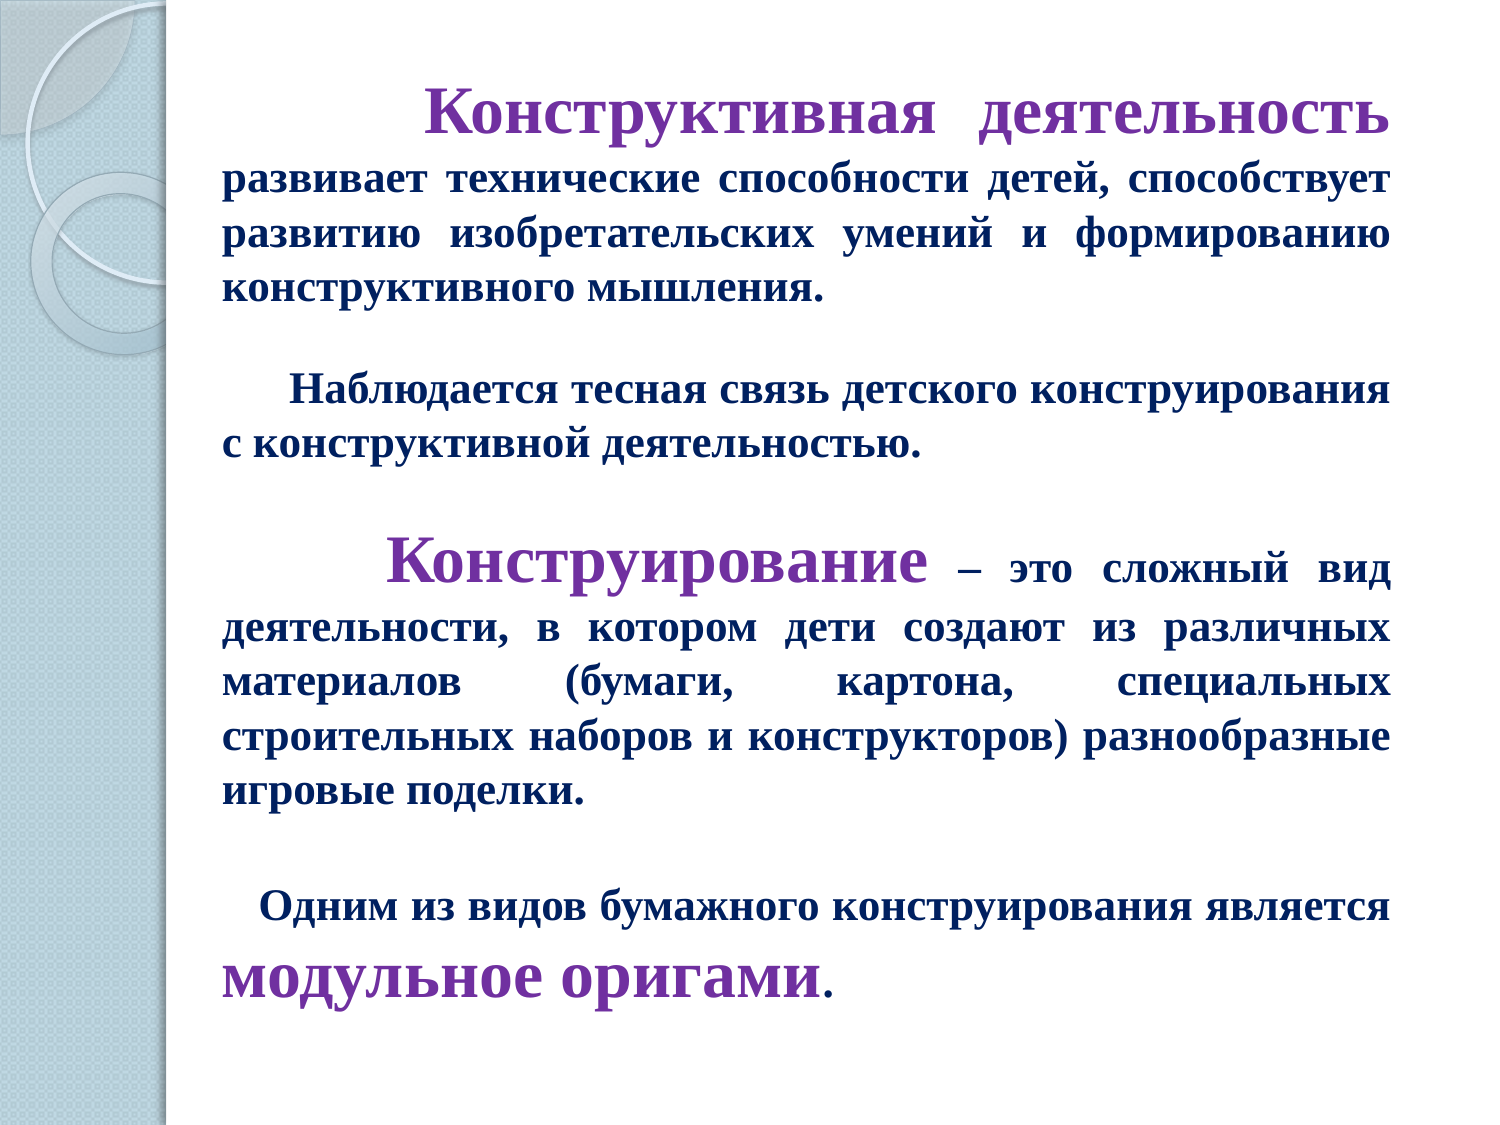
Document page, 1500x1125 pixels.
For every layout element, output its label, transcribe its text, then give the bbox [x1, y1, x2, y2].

list Конструктивная деятельность развивает технические способности детей, способствует развитию изобретательских умений и формированию конструктивного мышления. Наблюдается тесная связь детского конструирования с конструктивной деятельностью. Конструирование – это сложный вид деятельности, в котором дети создают из различных материалов (бумаги, картона, специальных строительных наборов и конструкторов) разнообразные игровые поделки. Одним из видов бумажного конструирования является модульное оригами. [152, 58, 1407, 1025]
